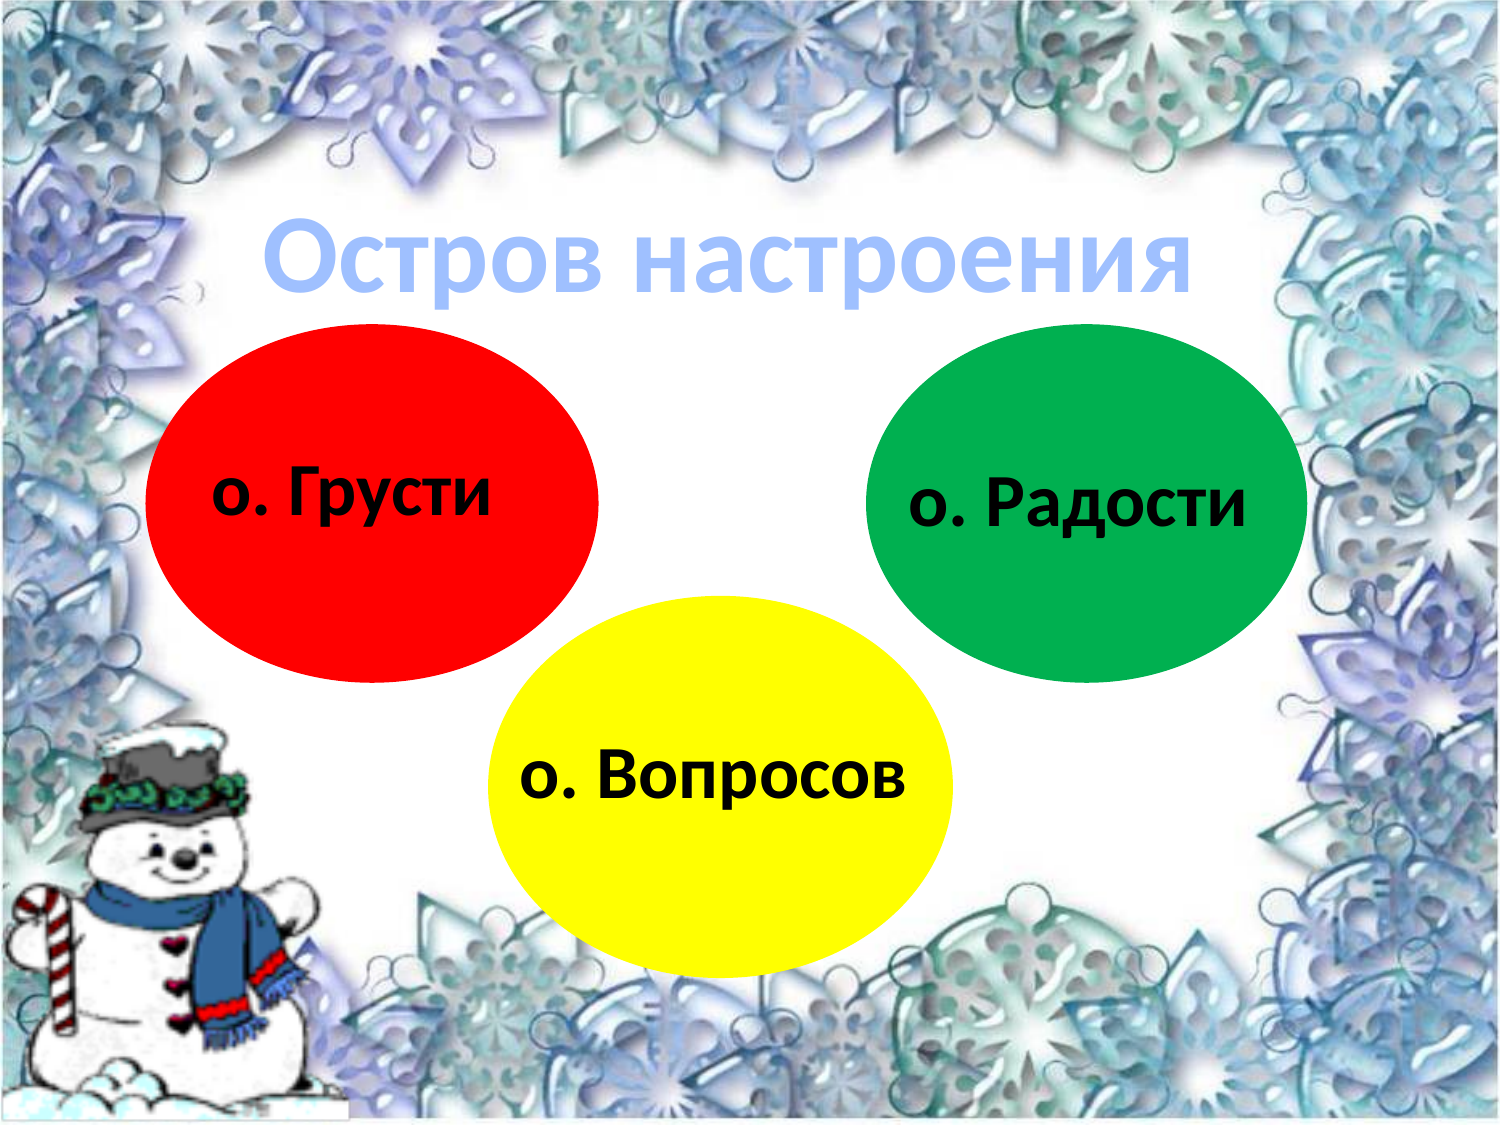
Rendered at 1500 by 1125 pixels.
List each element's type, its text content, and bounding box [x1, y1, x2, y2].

text_box [866, 324, 1308, 683]
text_box о. Грусти [196, 432, 509, 538]
text_box о. Вопросов [504, 715, 924, 821]
picture [0, 0, 1500, 1125]
text_box [145, 324, 599, 683]
text_box Остров настроения [247, 172, 1237, 323]
text_box [488, 595, 953, 979]
text_box о. Радости [893, 444, 1264, 550]
